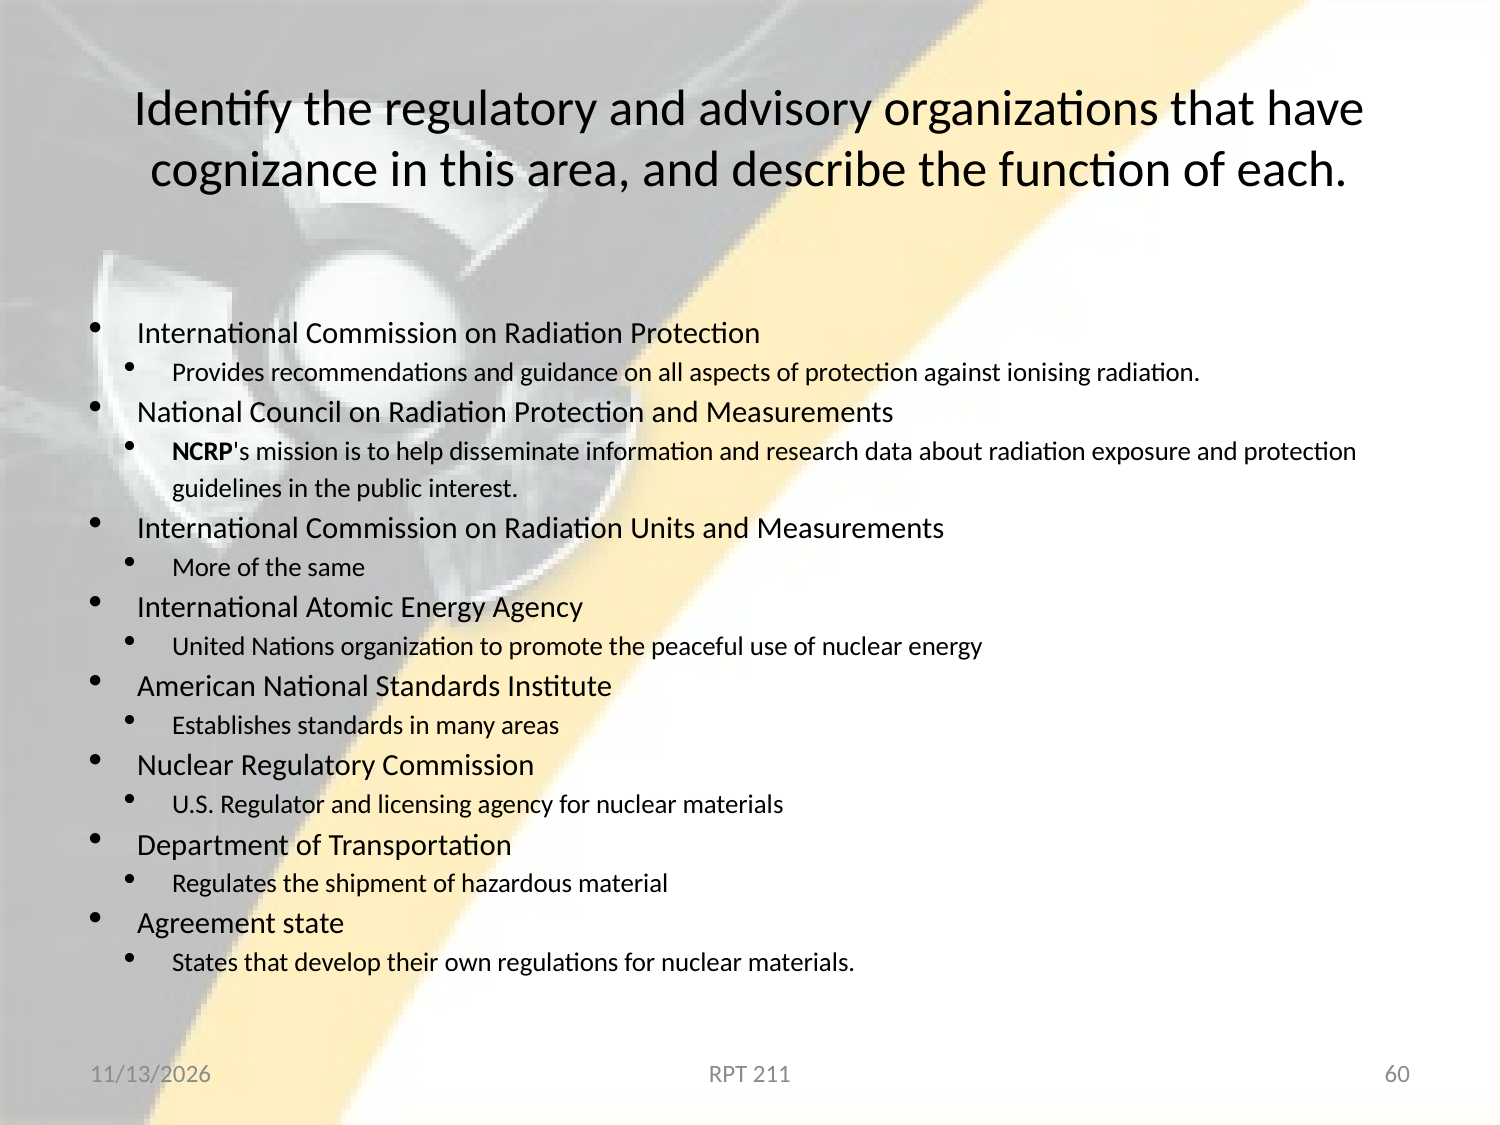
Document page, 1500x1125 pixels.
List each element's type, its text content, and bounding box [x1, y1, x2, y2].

footer RPT 211 [512, 1042, 988, 1103]
title Identify the regulatory and advisory organizations that have cognizance in this area, and describe the function of each. [75, 45, 1425, 299]
slide_number 60 [1074, 1042, 1425, 1103]
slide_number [75, 1042, 425, 1103]
list International Commission on Radiation Protection Provides recommendations and guidance on all aspects of protection against ionising radiation. National Council on Radiation Protection and Measurements NCRP's mission is to help disseminate information and research data about radiation exposure and protection guidelines in the public interest. International Commission on Radiation Units and Measurements More of the same International Atomic Energy Agency United Nations organization to promote the peaceful use of nuclear energy American National Standards Institute Establishes standards in many areas Nuclear Regulatory Commission U.S. Regulator and licensing agency for nuclear materials Department of Transportation Regulates the shipment of hazardous material Agreement state States that develop their own regulations for nuclear materials. [75, 299, 1425, 986]
